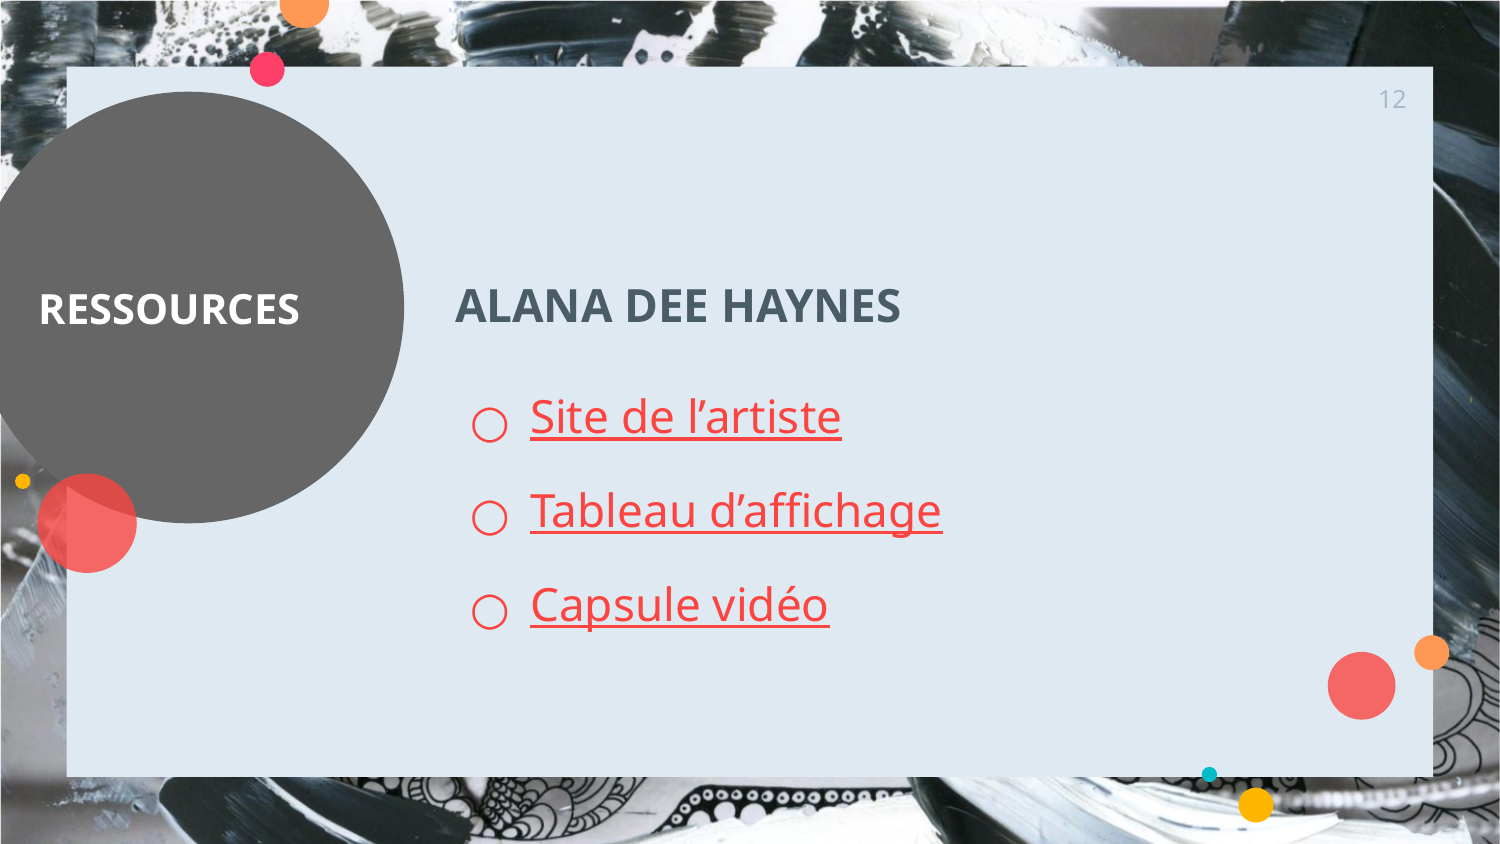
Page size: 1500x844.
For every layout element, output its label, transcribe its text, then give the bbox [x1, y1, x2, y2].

list ALANA DEE HAYNES Site de l’artiste Tableau d’affichage Capsule vidéo [440, 234, 1383, 684]
title RESSOURCES [23, 91, 375, 524]
picture [2, 2, 1500, 844]
slide_number ‹#› [1331, 68, 1422, 134]
